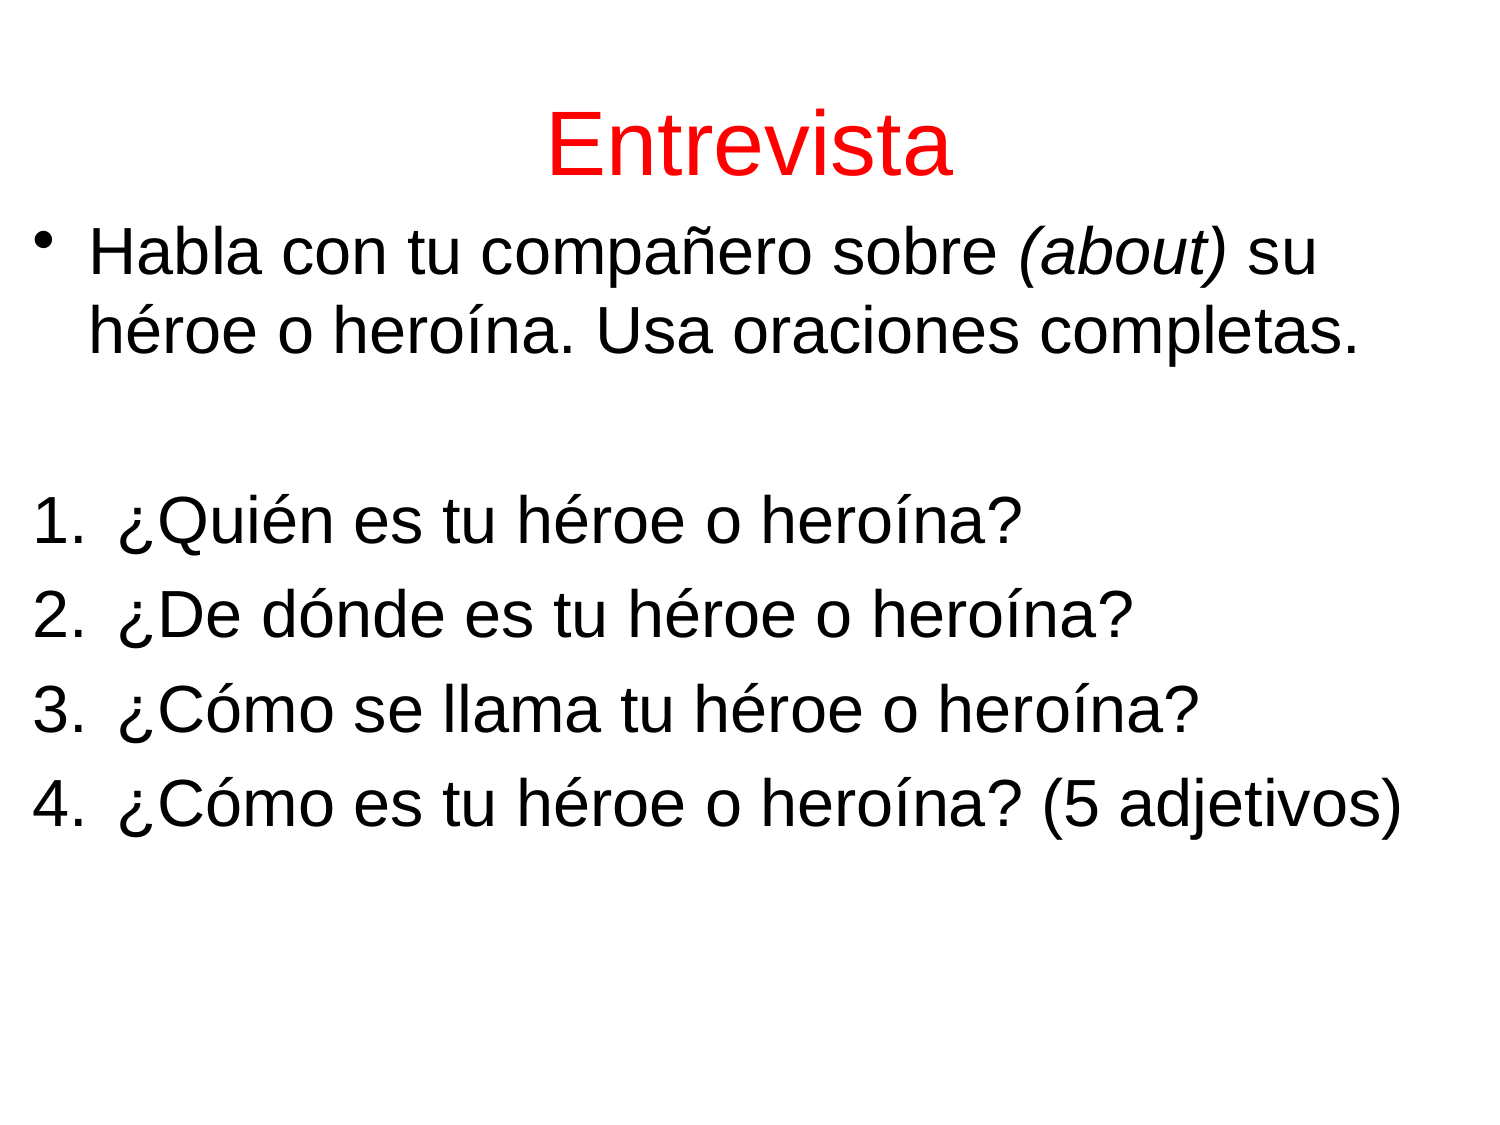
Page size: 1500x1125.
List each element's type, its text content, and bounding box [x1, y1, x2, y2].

title Entrevista [74, 44, 1426, 199]
list Habla con tu compañero sobre (about) su héroe o heroína. Usa oraciones completas. ¿Quién es tu héroe o heroína? ¿De dónde es tu héroe o heroína? ¿Cómo se llama tu héroe o heroína? ¿Cómo es tu héroe o heroína? (5 adjetivos) [24, 199, 1500, 1076]
